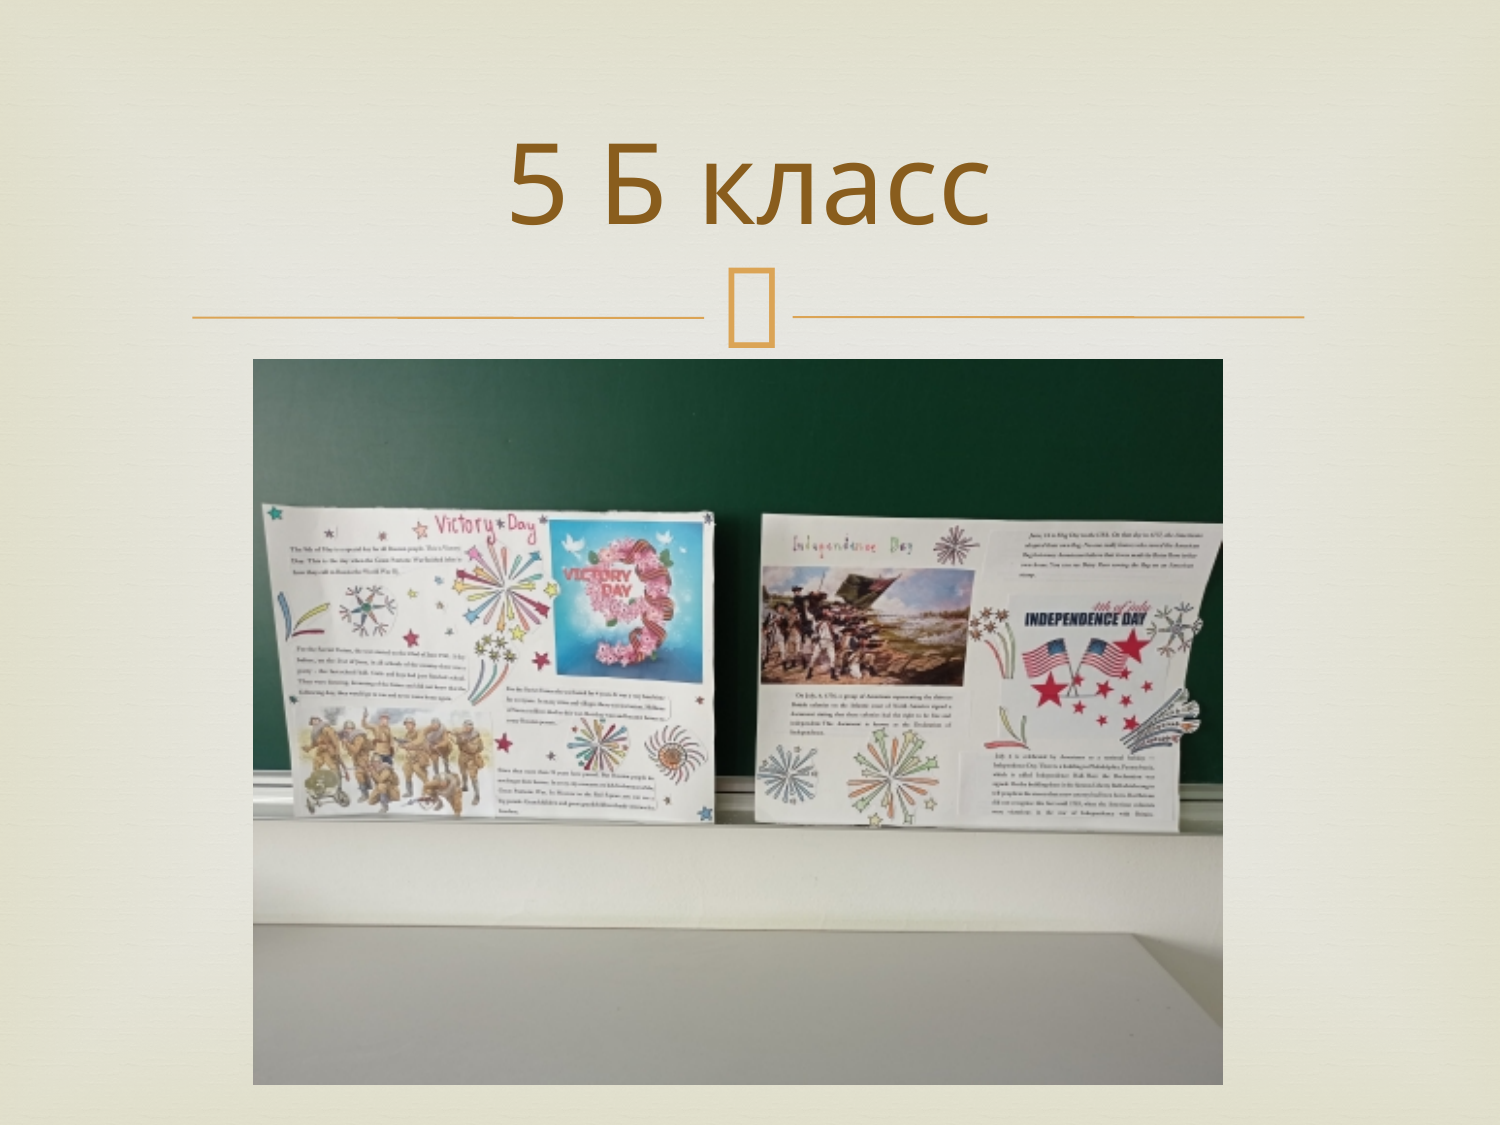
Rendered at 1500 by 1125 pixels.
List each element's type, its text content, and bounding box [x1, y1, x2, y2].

title 5 Б класс [112, 93, 1386, 267]
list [253, 359, 1223, 1085]
